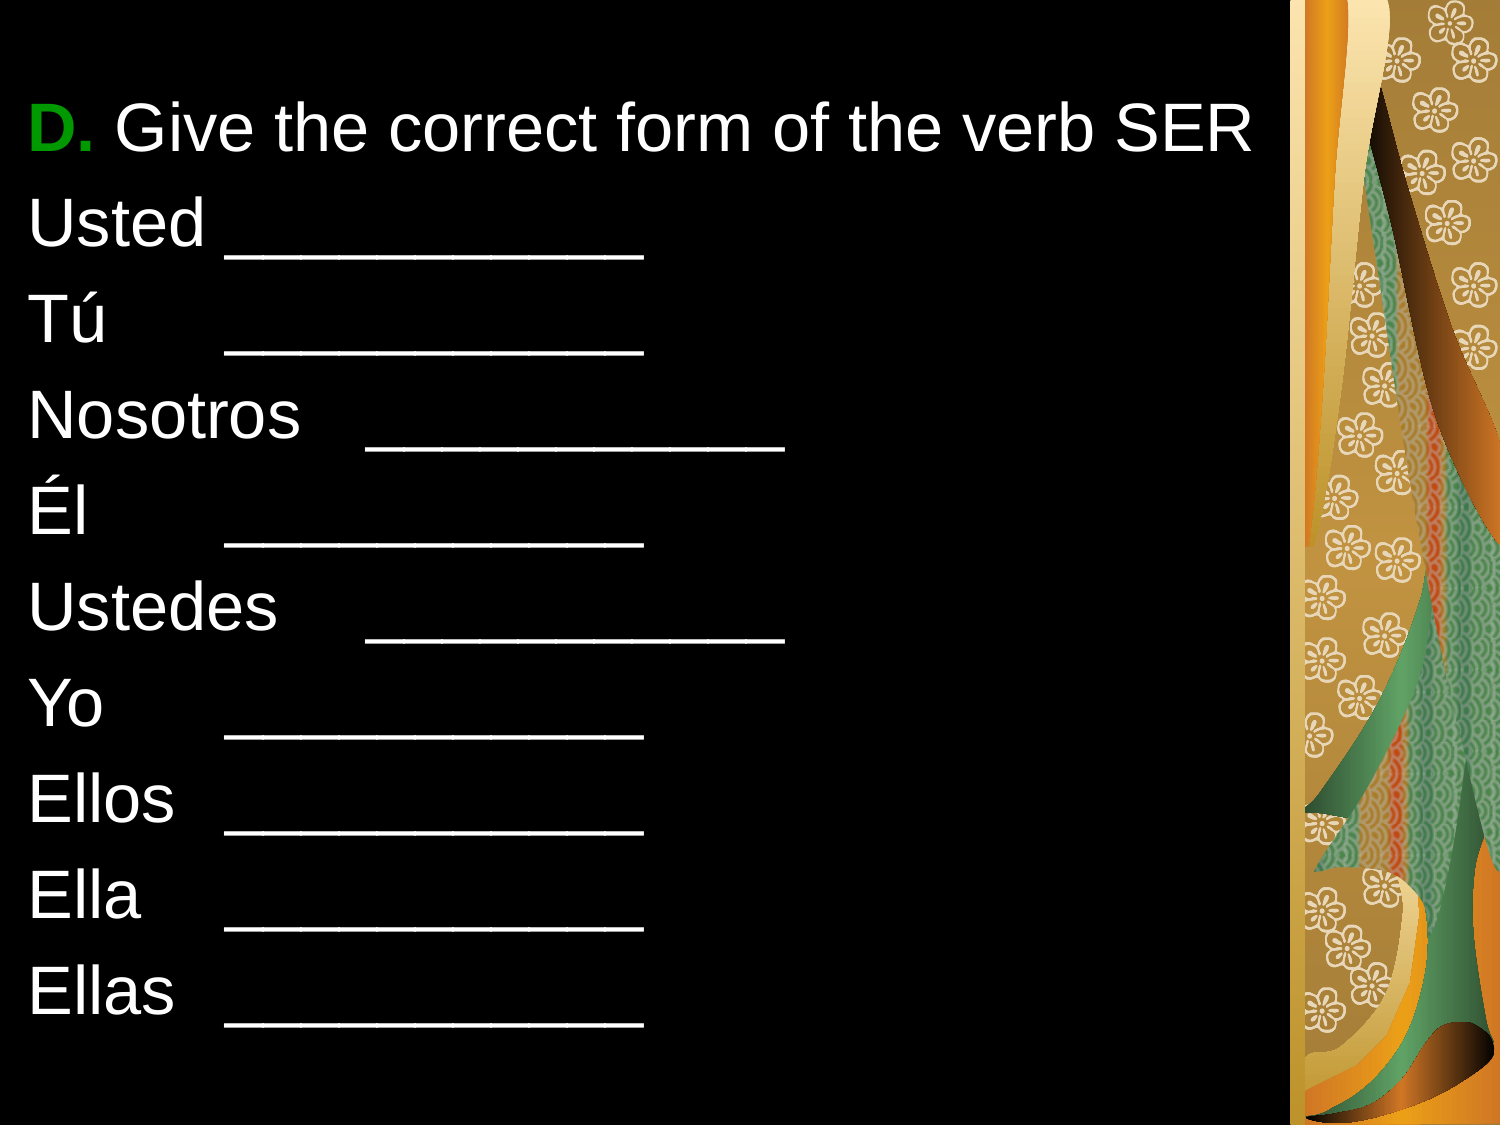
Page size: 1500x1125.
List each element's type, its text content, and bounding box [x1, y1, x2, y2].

picture [1314, 144, 1500, 936]
text_box D. Give the correct form of the verb SER Usted ___________ Tú ___________ Nosotros ___________ Él ___________ Ustedes ___________ Yo ___________ Ellos ___________ Ella ___________ Ellas ___________ [12, 74, 1313, 1050]
